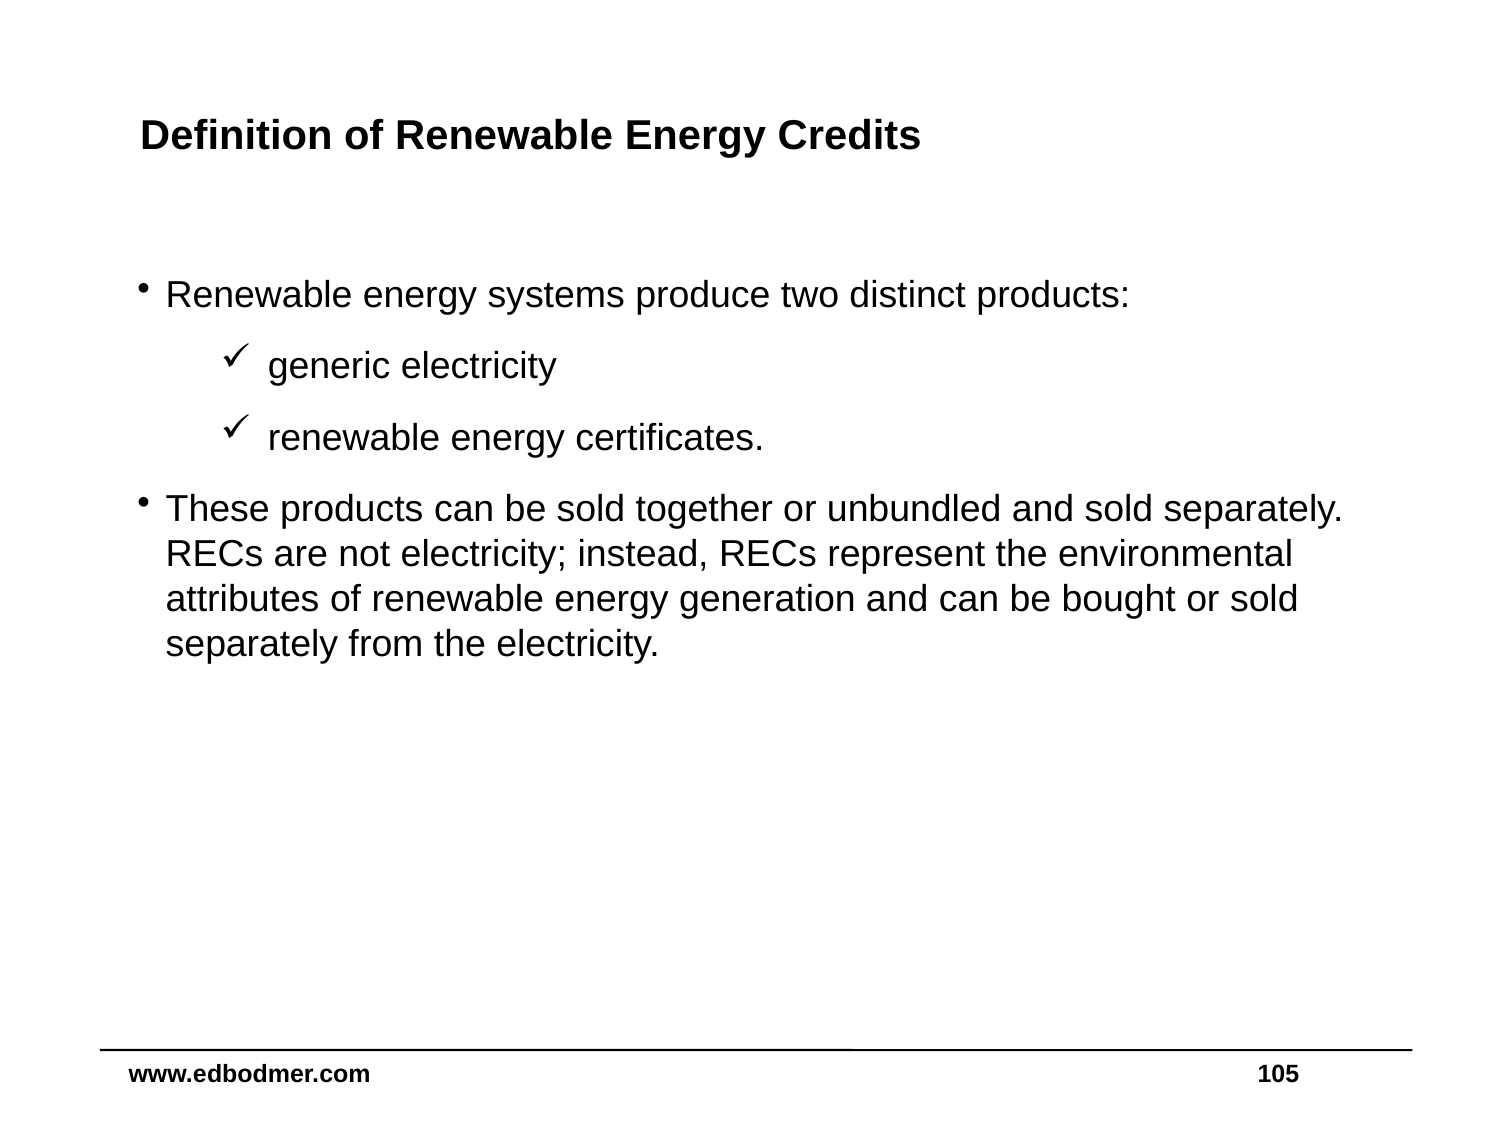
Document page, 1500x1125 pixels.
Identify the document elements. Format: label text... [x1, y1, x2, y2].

title Definition of Renewable Energy Credits [124, 99, 1288, 226]
list Renewable energy systems produce two distinct products: generic electricity renewable energy certificates. These products can be sold together or unbundled and sold separately. RECs are not electricity; instead, RECs represent the environmental attributes of renewable energy generation and can be bought or sold separately from the electricity. [112, 262, 1401, 1026]
